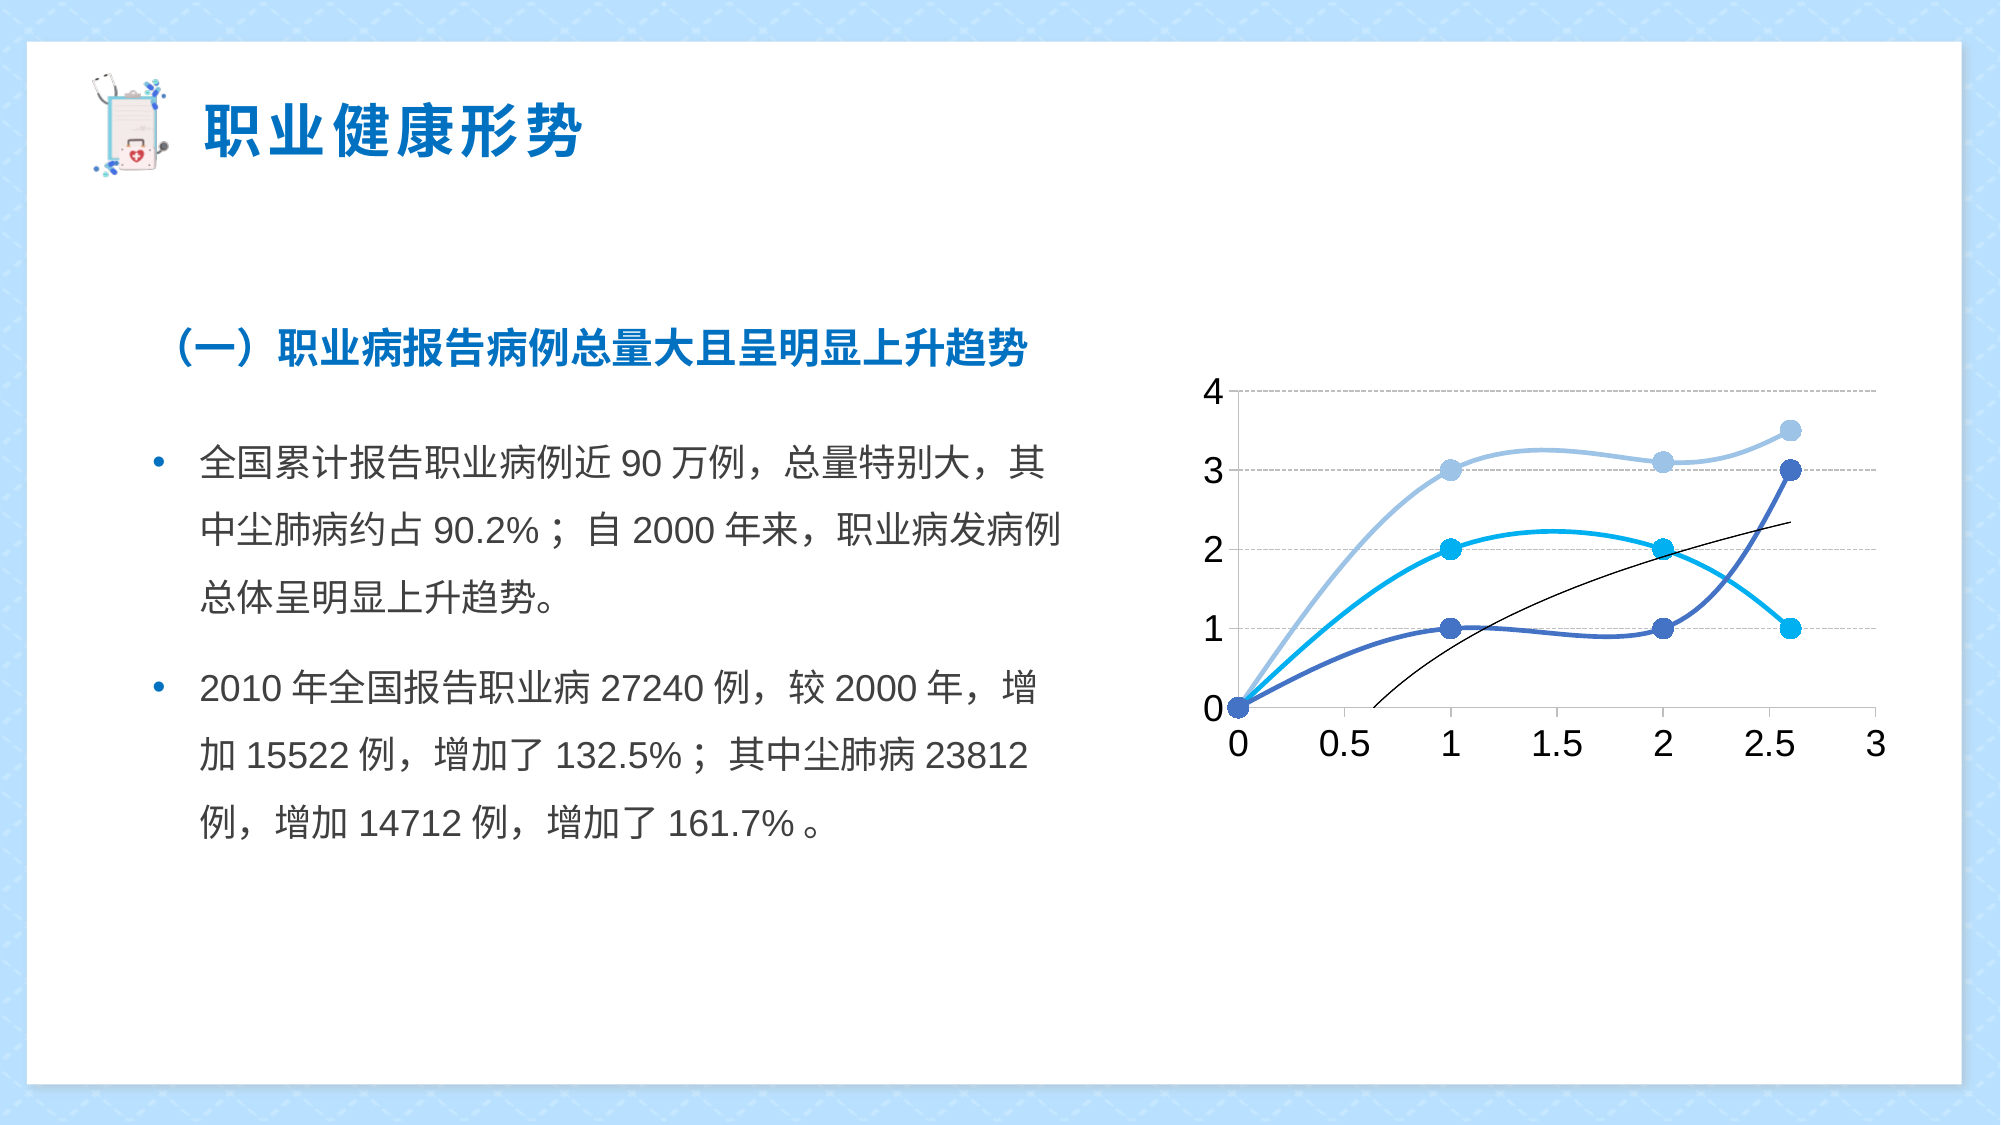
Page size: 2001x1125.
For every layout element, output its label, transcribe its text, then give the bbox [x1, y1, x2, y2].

text_box 全国累计报告职业病例近90万例，总量特别大，其中尘肺病约占90.2%；自2000年来，职业病发病例总体呈明显上升趋势。 2010年全国报告职业病27240例，较2000年，增加15522例，增加了132.5%；其中尘肺病23812例，增加14712例，增加了161.7%。 [137, 408, 1085, 852]
picture [0, 0, 2000, 1125]
chart [1188, 361, 1901, 773]
text_box （一）职业病报告病例总量大且呈明显上升趋势 [137, 314, 1320, 380]
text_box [66, 66, 606, 194]
